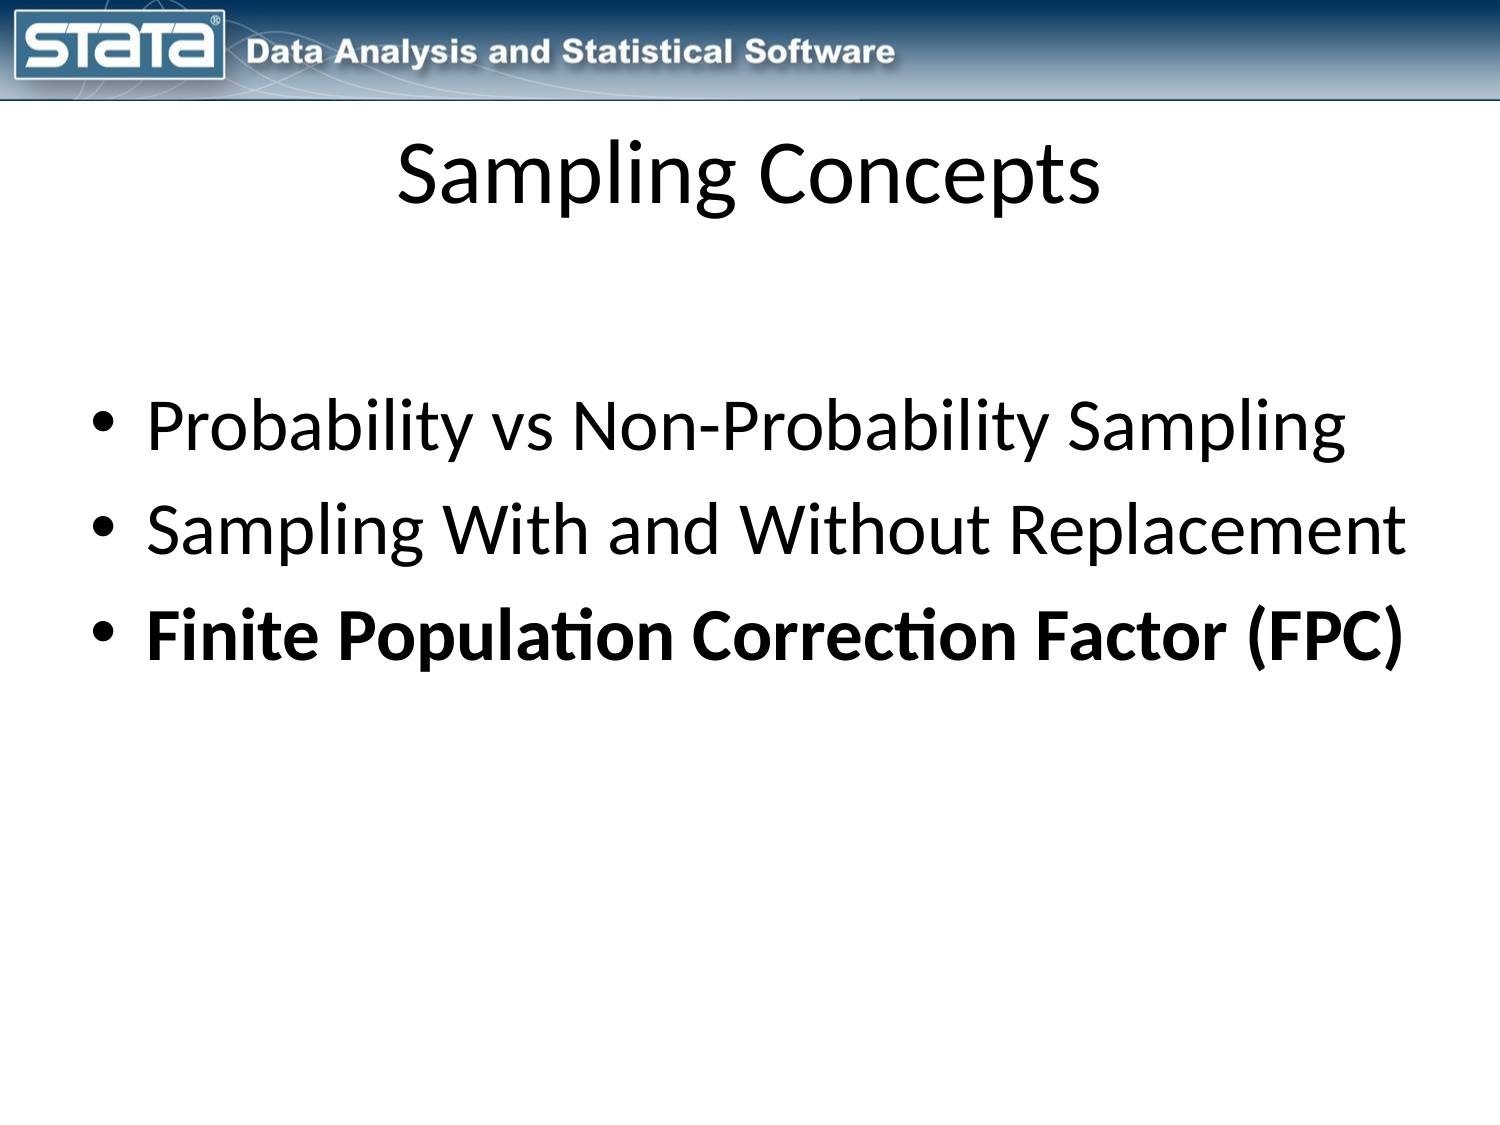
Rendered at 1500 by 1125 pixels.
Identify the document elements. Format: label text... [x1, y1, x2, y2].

title Sampling Concepts [75, 109, 1425, 233]
list Probability vs Non-Probability Sampling Sampling With and Without Replacement Finite Population Correction Factor (FPC) [75, 262, 1475, 1005]
picture [0, 0, 1500, 102]
